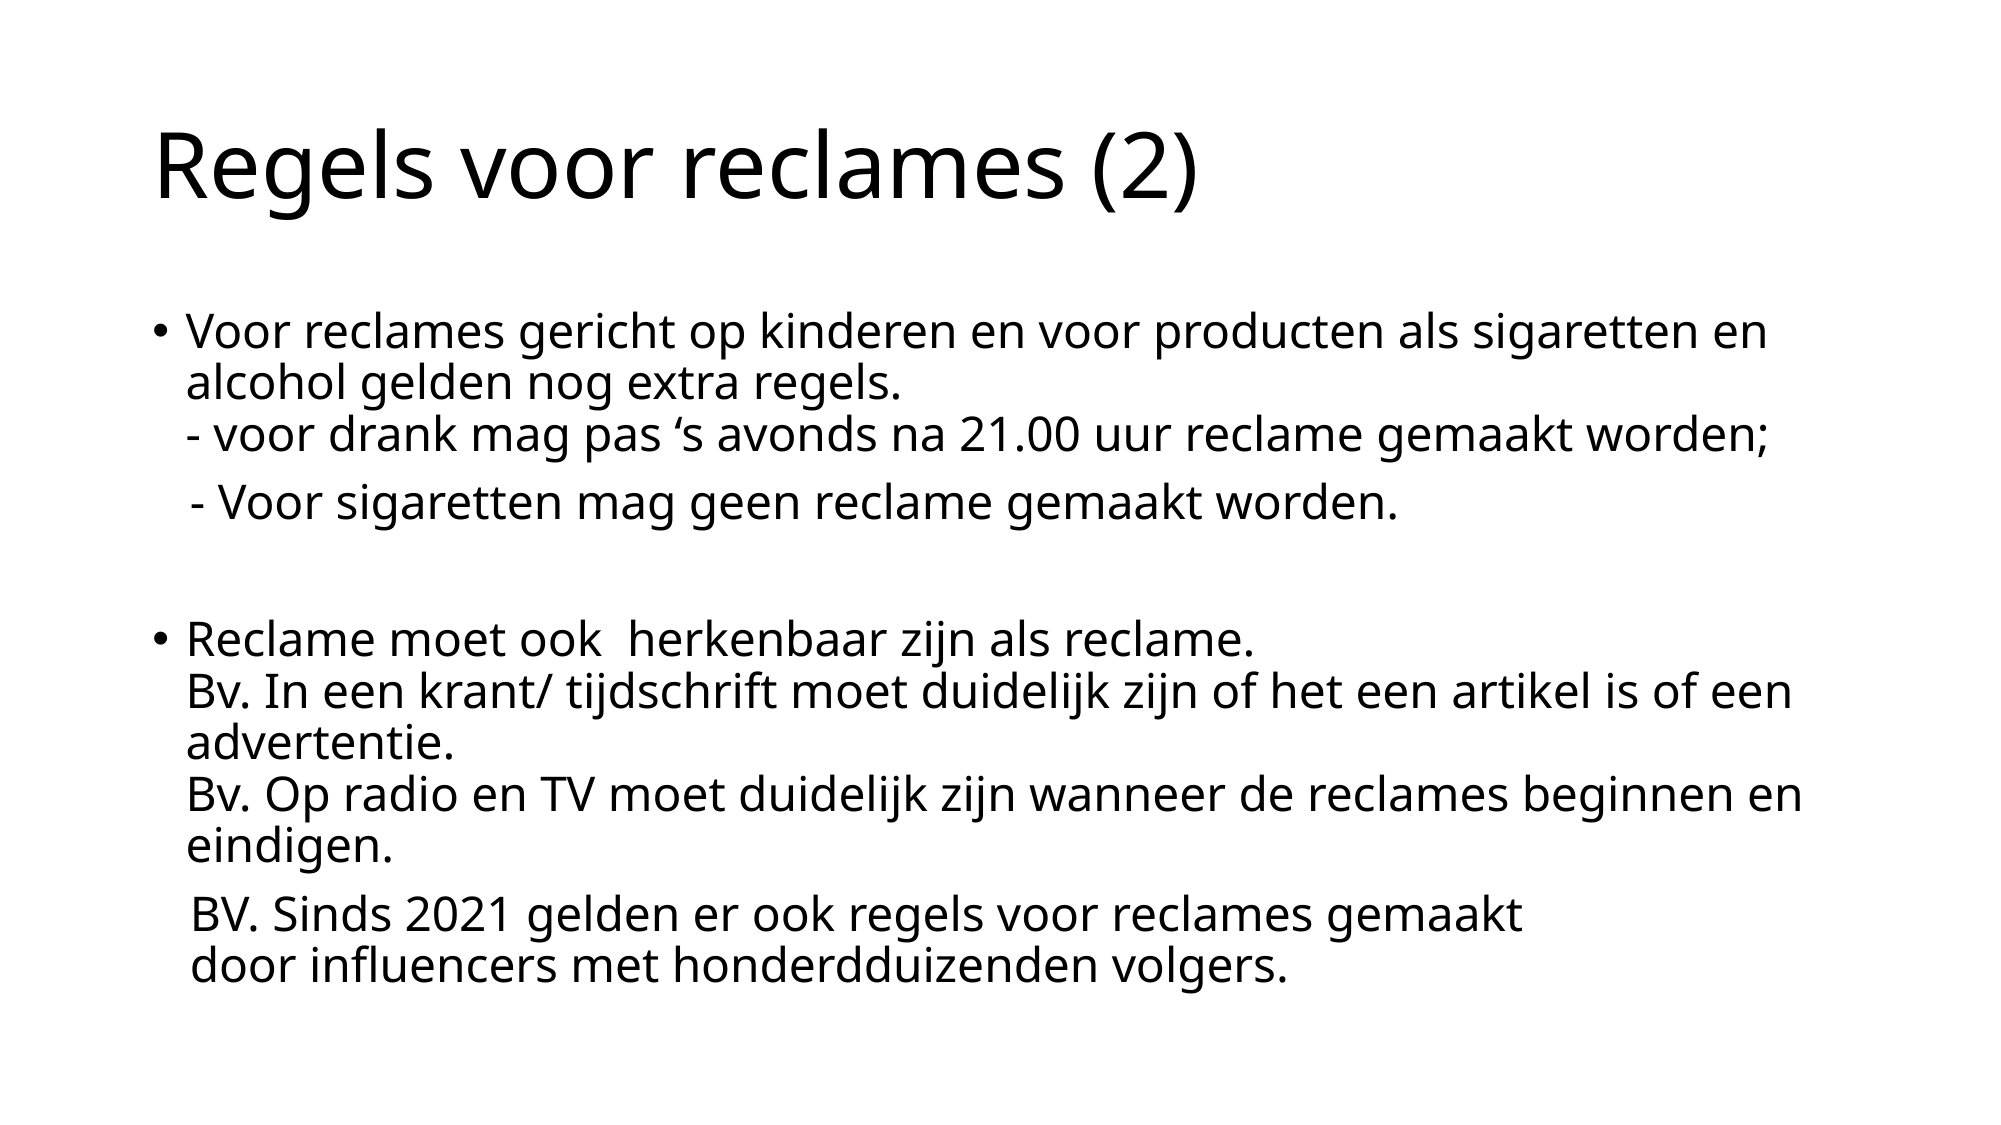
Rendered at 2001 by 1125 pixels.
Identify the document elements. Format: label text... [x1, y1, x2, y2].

title Regels voor reclames (2) [137, 59, 1863, 278]
list Voor reclames gericht op kinderen en voor producten als sigaretten en alcohol gelden nog extra regels. - voor drank mag pas ‘s avonds na 21.00 uur reclame gemaakt worden; - Voor sigaretten mag geen reclame gemaakt worden. Reclame moet ook herkenbaar zijn als reclame. Bv. In een krant/ tijdschrift moet duidelijk zijn of het een artikel is of een advertentie. Bv. Op radio en TV moet duidelijk zijn wanneer de reclames beginnen en eindigen. BV. Sinds 2021 gelden er ook regels voor reclames gemaakt door influencers met honderdduizenden volgers. [137, 299, 1863, 1014]
